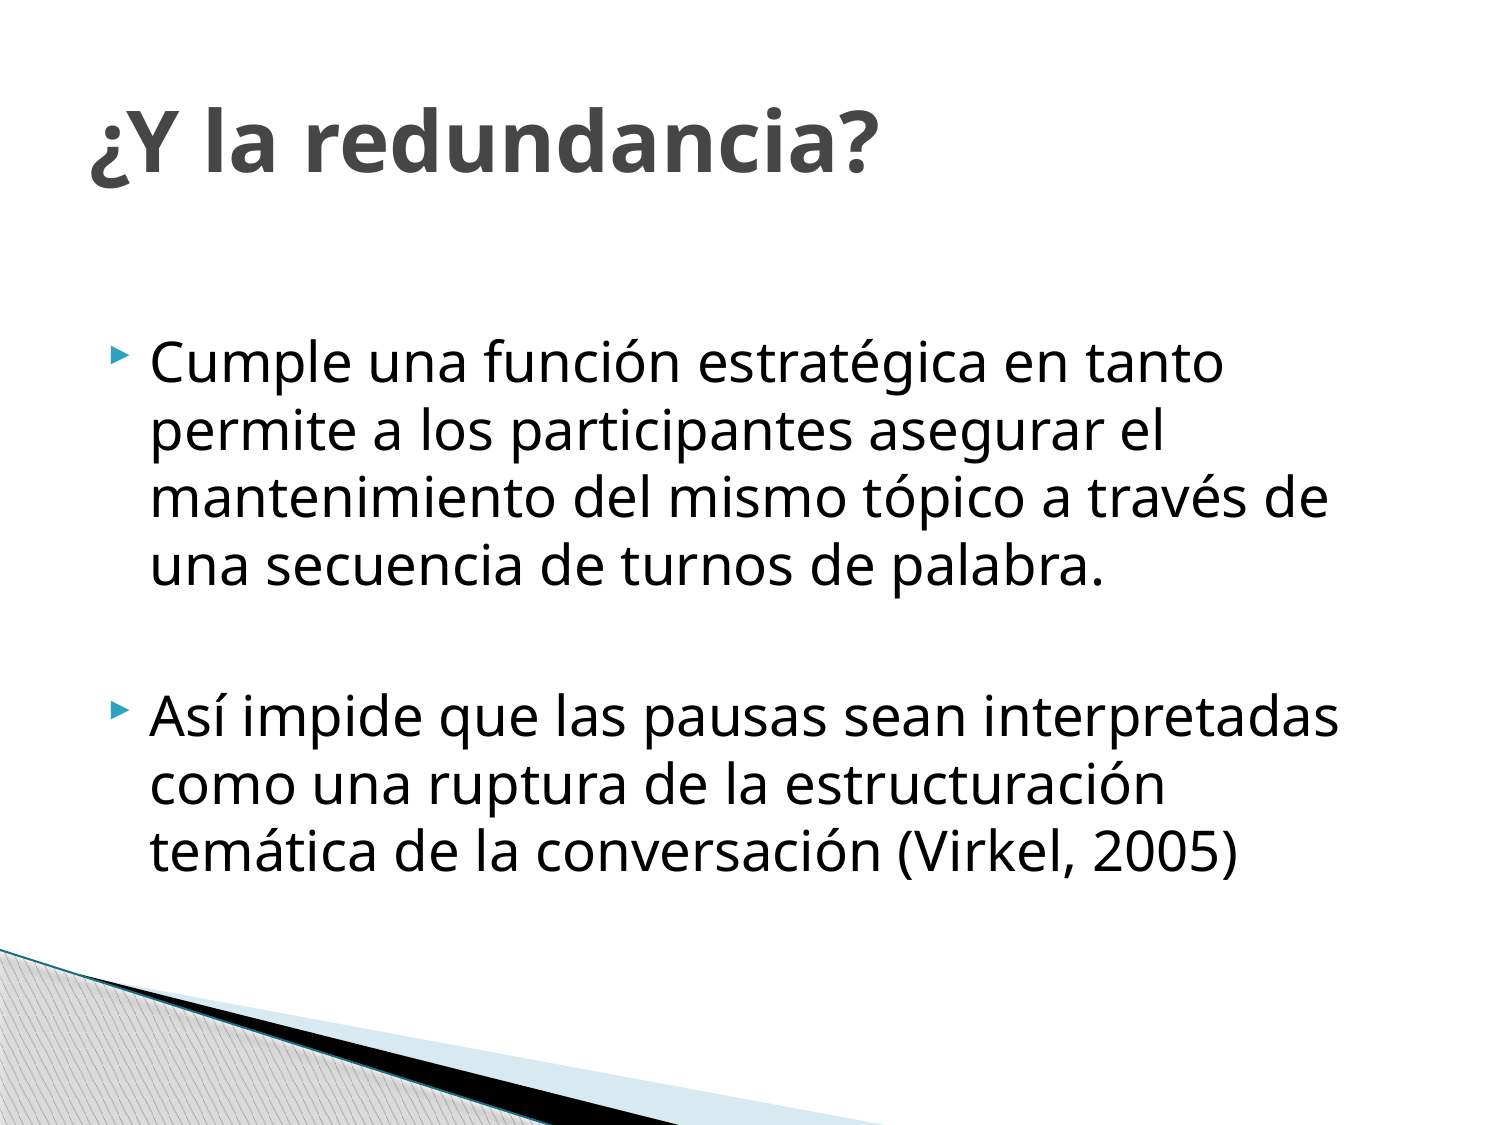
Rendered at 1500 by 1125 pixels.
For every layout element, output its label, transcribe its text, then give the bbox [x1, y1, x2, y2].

list Cumple una función estratégica en tanto permite a los participantes asegurar el mantenimiento del mismo tópico a través de una secuencia de turnos de palabra. Así impide que las pausas sean interpretadas como una ruptura de la estructuración temática de la conversación (Virkel, 2005) [75, 243, 1425, 986]
title ¿Y la redundancia? [75, 45, 1425, 233]
